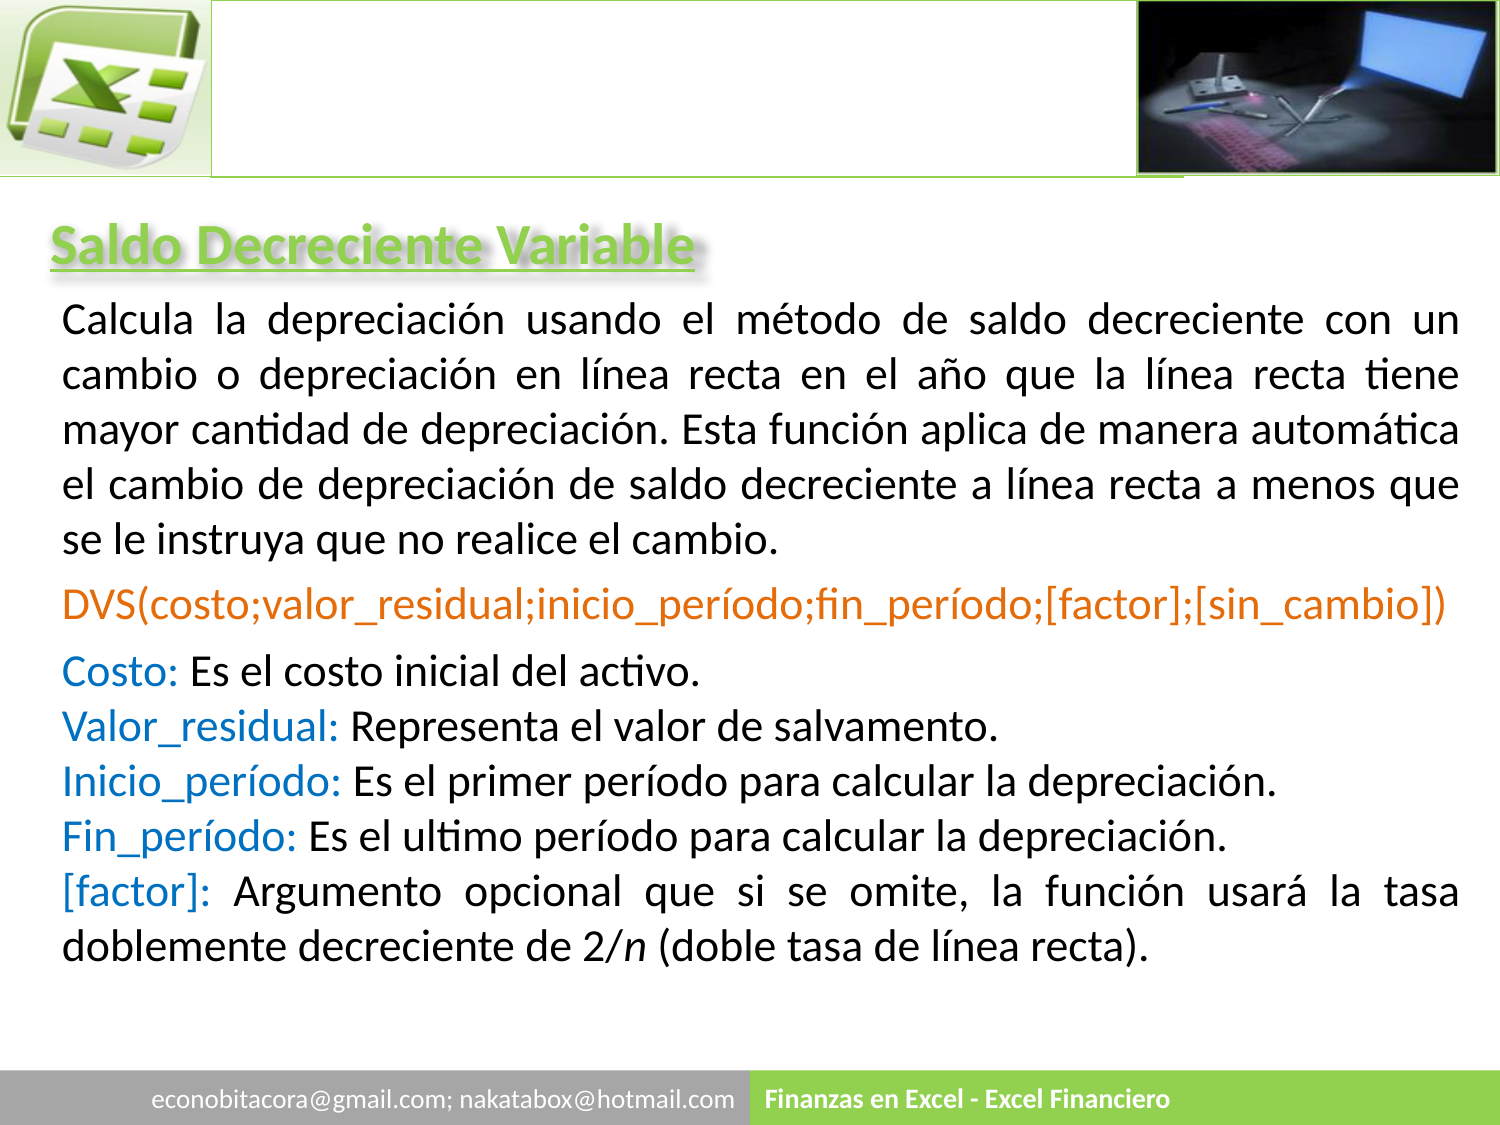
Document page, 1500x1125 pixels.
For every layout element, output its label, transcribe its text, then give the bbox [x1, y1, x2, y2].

text_box [212, 0, 1134, 178]
picture [0, 0, 212, 177]
subtitle Saldo Decreciente Variable [35, 199, 727, 293]
picture [1136, 0, 1500, 177]
text_box econobitacora@gmail.com; nakatabox@hotmail.com [0, 1070, 749, 1125]
text_box Calcula la depreciación usando el método de saldo decreciente con un cambio o depreciación en línea recta en el año que la línea recta tiene mayor cantidad de depreciación. Esta función aplica de manera automática el cambio de depreciación de saldo decreciente a línea recta a menos que se le instruya que no realice el cambio. DVS(costo;valor_residual;inicio_período;fin_período;[factor];[sin_cambio]) Costo: Es el costo inicial del activo. Valor_residual: Representa el valor de salvamento. Inicio_período: Es el primer período para calcular la depreciación. Fin_período: Es el ultimo período para calcular la depreciación. [factor]: Argumento opcional que si se omite, la función usará la tasa doblemente decreciente de 2/n (doble tasa de línea recta). [46, 281, 1477, 1043]
text_box Finanzas en Excel - Excel Financiero [749, 1070, 1500, 1125]
